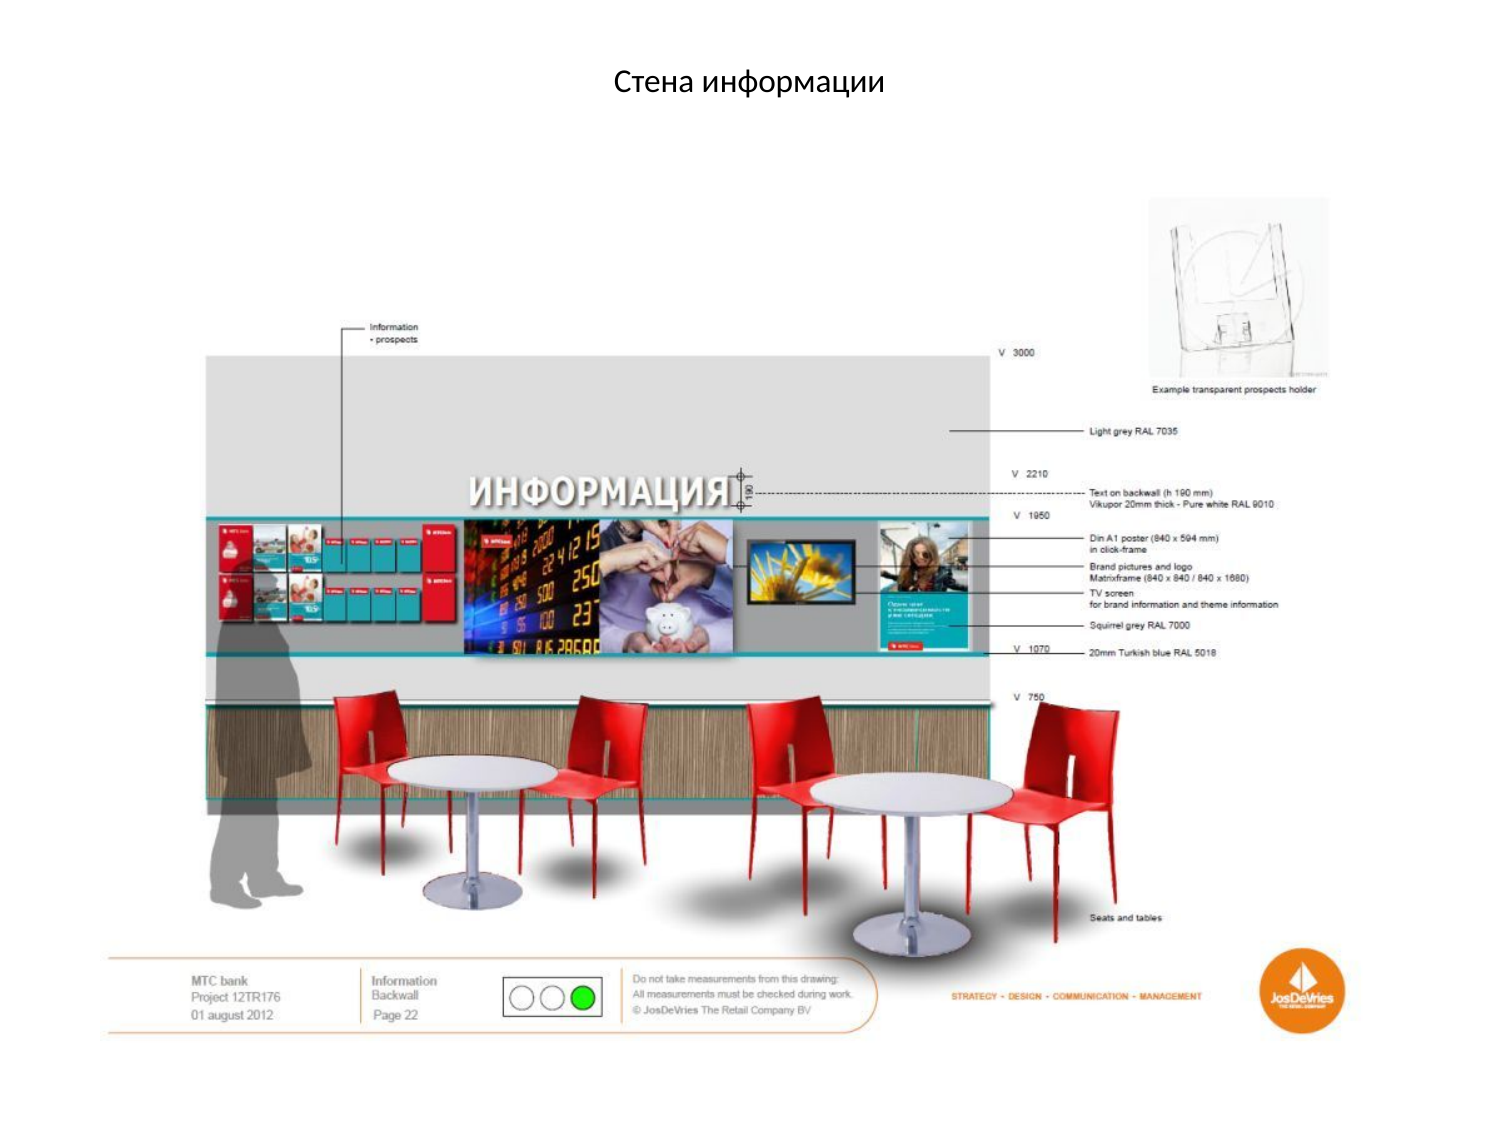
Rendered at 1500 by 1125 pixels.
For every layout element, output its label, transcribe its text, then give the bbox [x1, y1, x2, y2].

picture [100, 160, 1381, 1067]
title Стена информации [75, 45, 1425, 114]
